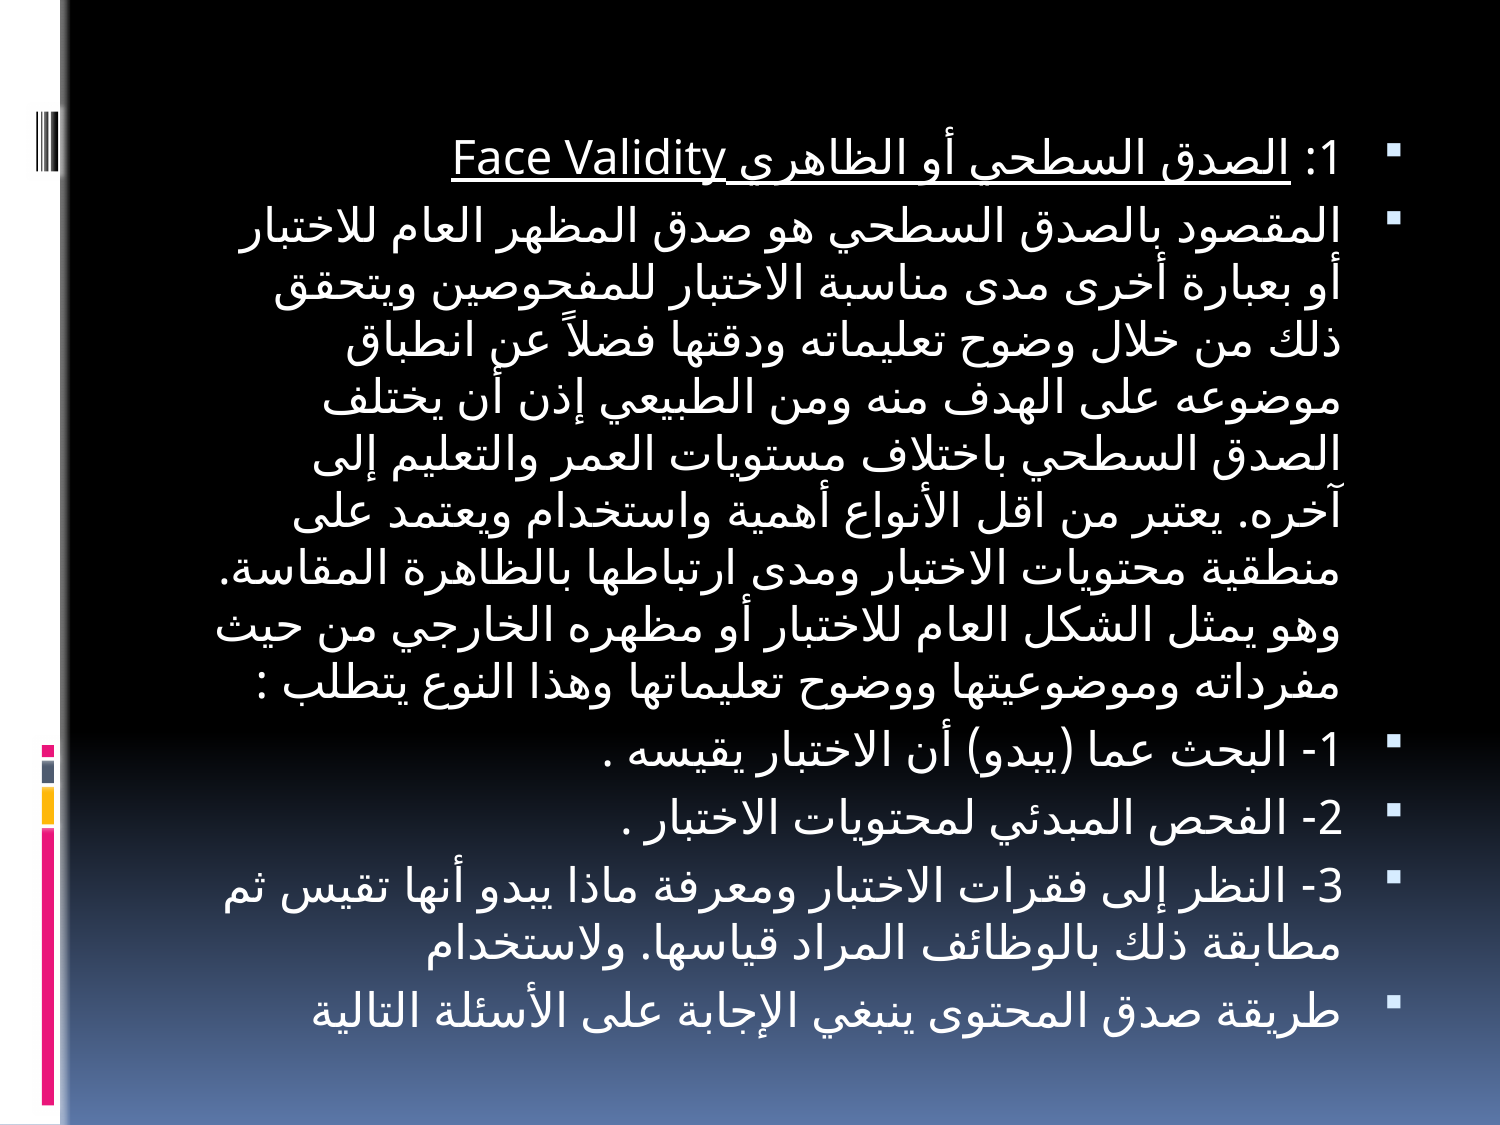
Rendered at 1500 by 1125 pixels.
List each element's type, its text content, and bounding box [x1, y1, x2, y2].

list 1: الصدق السطحي أو الظاهري Face Validity المقصود بالصدق السطحي هو صدق المظهر العام للاختبار أو بعبارة أخرى مدى مناسبة الاختبار للمفحوصين ويتحقق ذلك من خلال وضوح تعليماته ودقتها فضلاً عن انطباق موضوعه على الهدف منه ومن الطبيعي إذن أن يختلف الصدق السطحي باختلاف مستويات العمر والتعليم إلى آخره. يعتبر من اقل الأنواع أهمية واستخدام ويعتمد على منطقية محتويات الاختبار ومدى ارتباطها بالظاهرة المقاسة. وهو يمثل الشكل العام للاختبار أو مظهره الخارجي من حيث مفرداته وموضوعيتها ووضوح تعليماتها وهذا النوع يتطلب : 1- البحث عما (يبدو) أن الاختبار يقيسه . 2- الفحص المبدئي لمحتويات الاختبار . 3- النظر إلى فقرات الاختبار ومعرفة ماذا يبدو أنها تقيس ثم مطابقة ذلك بالوظائف المراد قياسها. ولاستخدام طريقة صدق المحتوى ينبغي الإجابة على الأسئلة التالية [187, 120, 1425, 1088]
